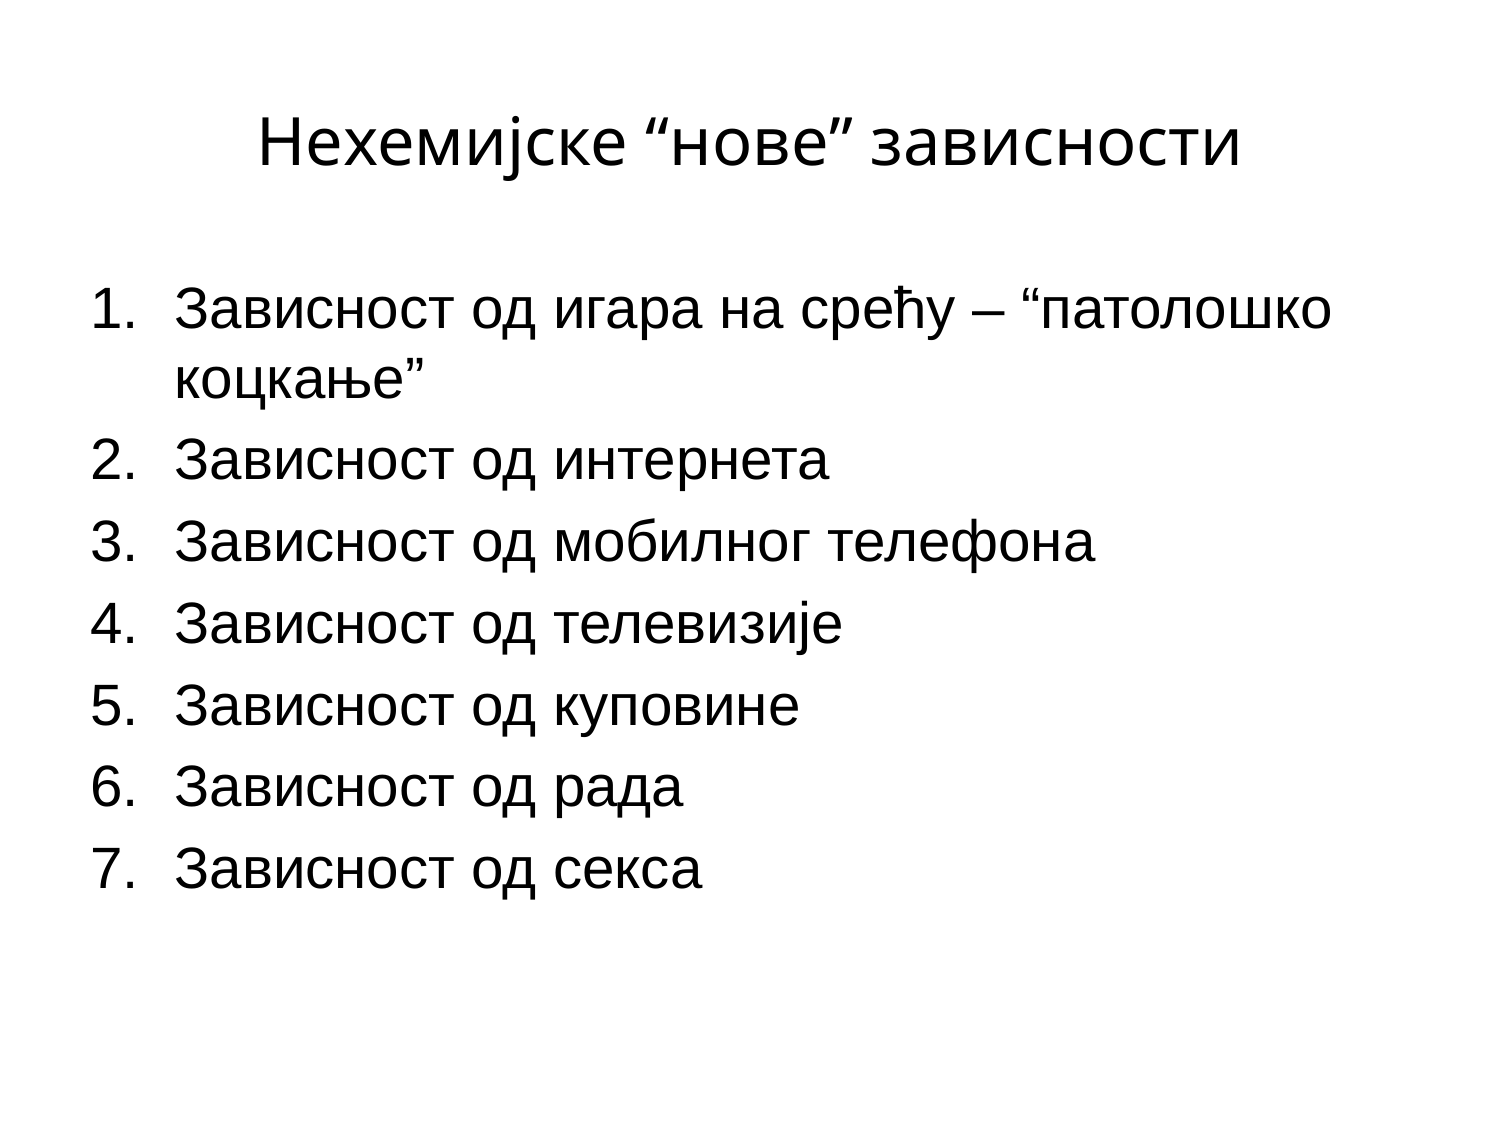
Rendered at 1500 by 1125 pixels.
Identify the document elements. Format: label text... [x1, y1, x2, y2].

title Нехемијске “нове” зависности [74, 44, 1426, 233]
list Зависност од игара на срећу – “патолошко коцкање” Зависност од интернета Зависност од мобилног телефона Зависност од телевизије Зависност од куповине Зависност од рада Зависност од секса [74, 262, 1426, 1006]
